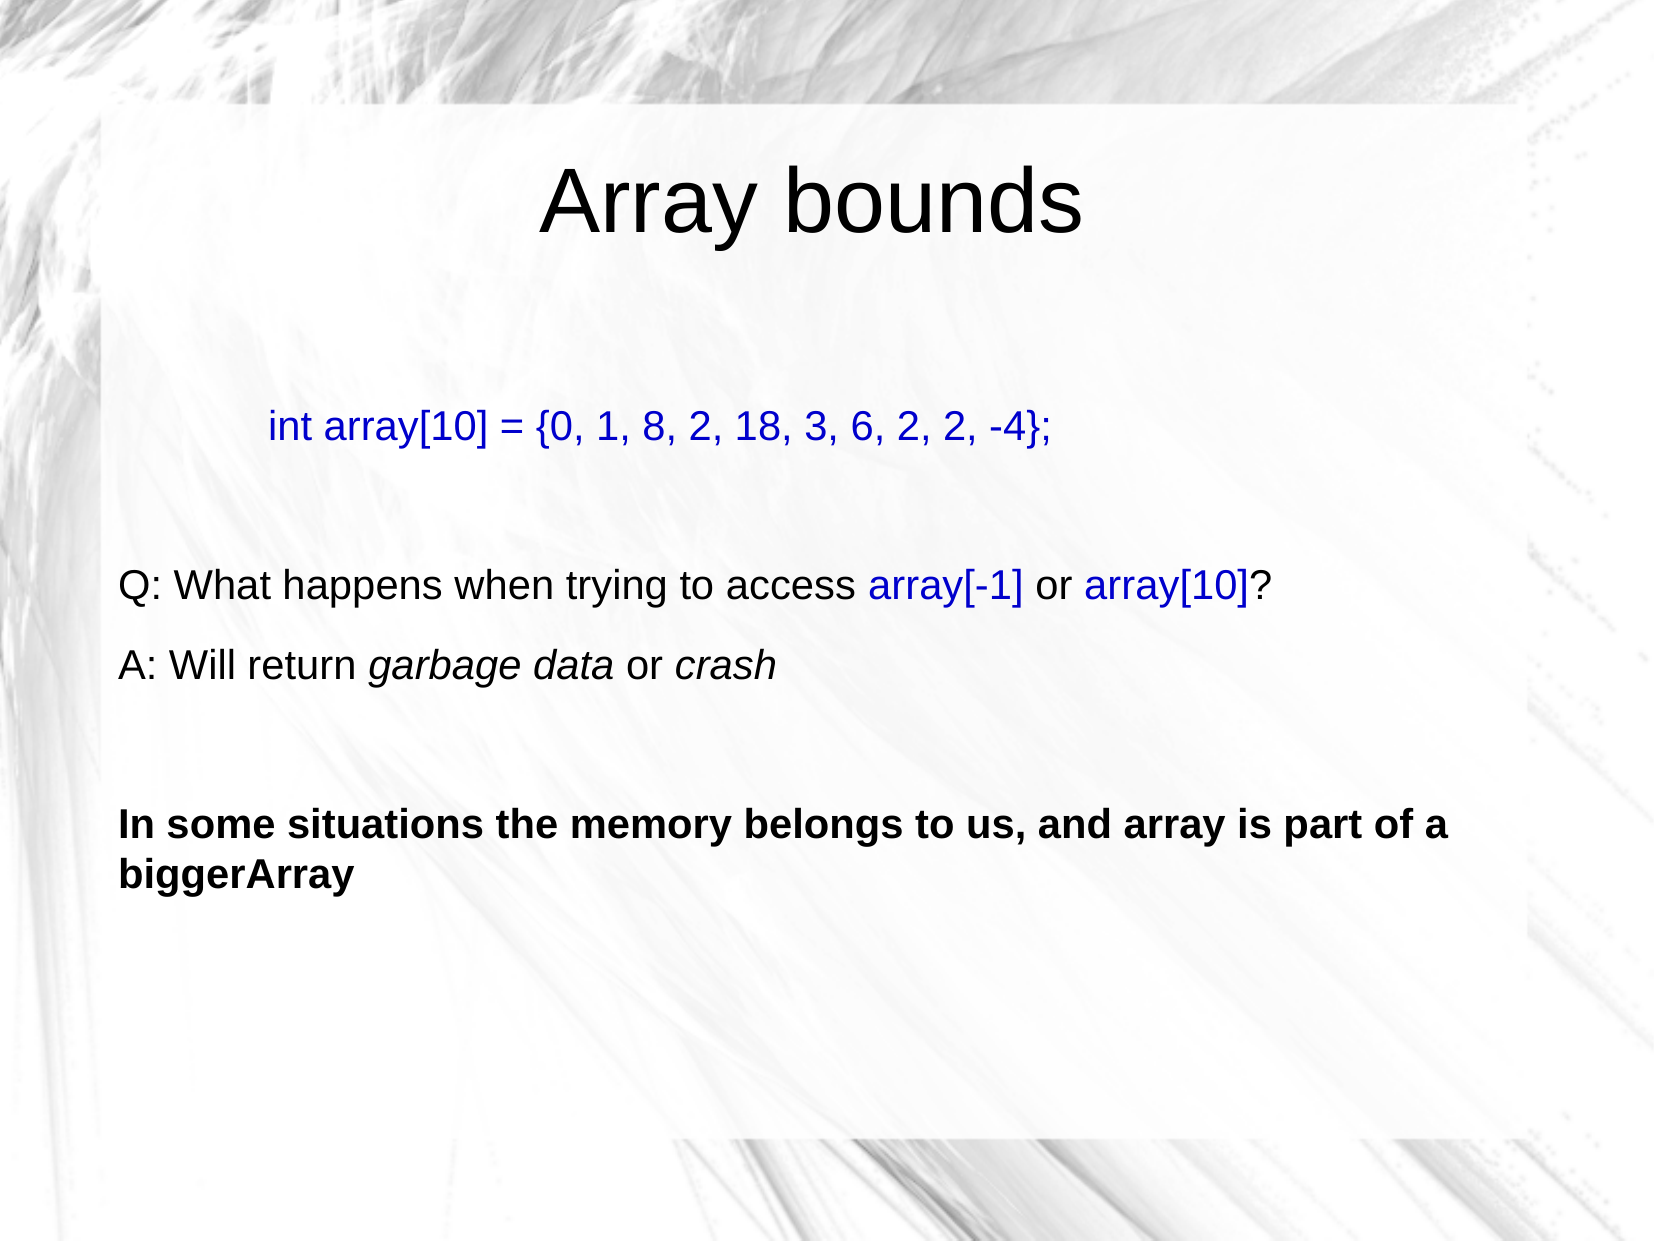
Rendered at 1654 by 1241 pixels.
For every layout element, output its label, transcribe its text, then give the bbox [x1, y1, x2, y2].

picture [0, 0, 1654, 1241]
title Array bounds [118, 112, 1506, 281]
list int array[10] = {0, 1, 8, 2, 18, 3, 6, 2, 2, -4}; Q: What happens when trying to access array[-1] or array[10]? A: Will return garbage data or crash In some situations the memory belongs to us, and array is part of a biggerArray [118, 319, 1571, 1109]
